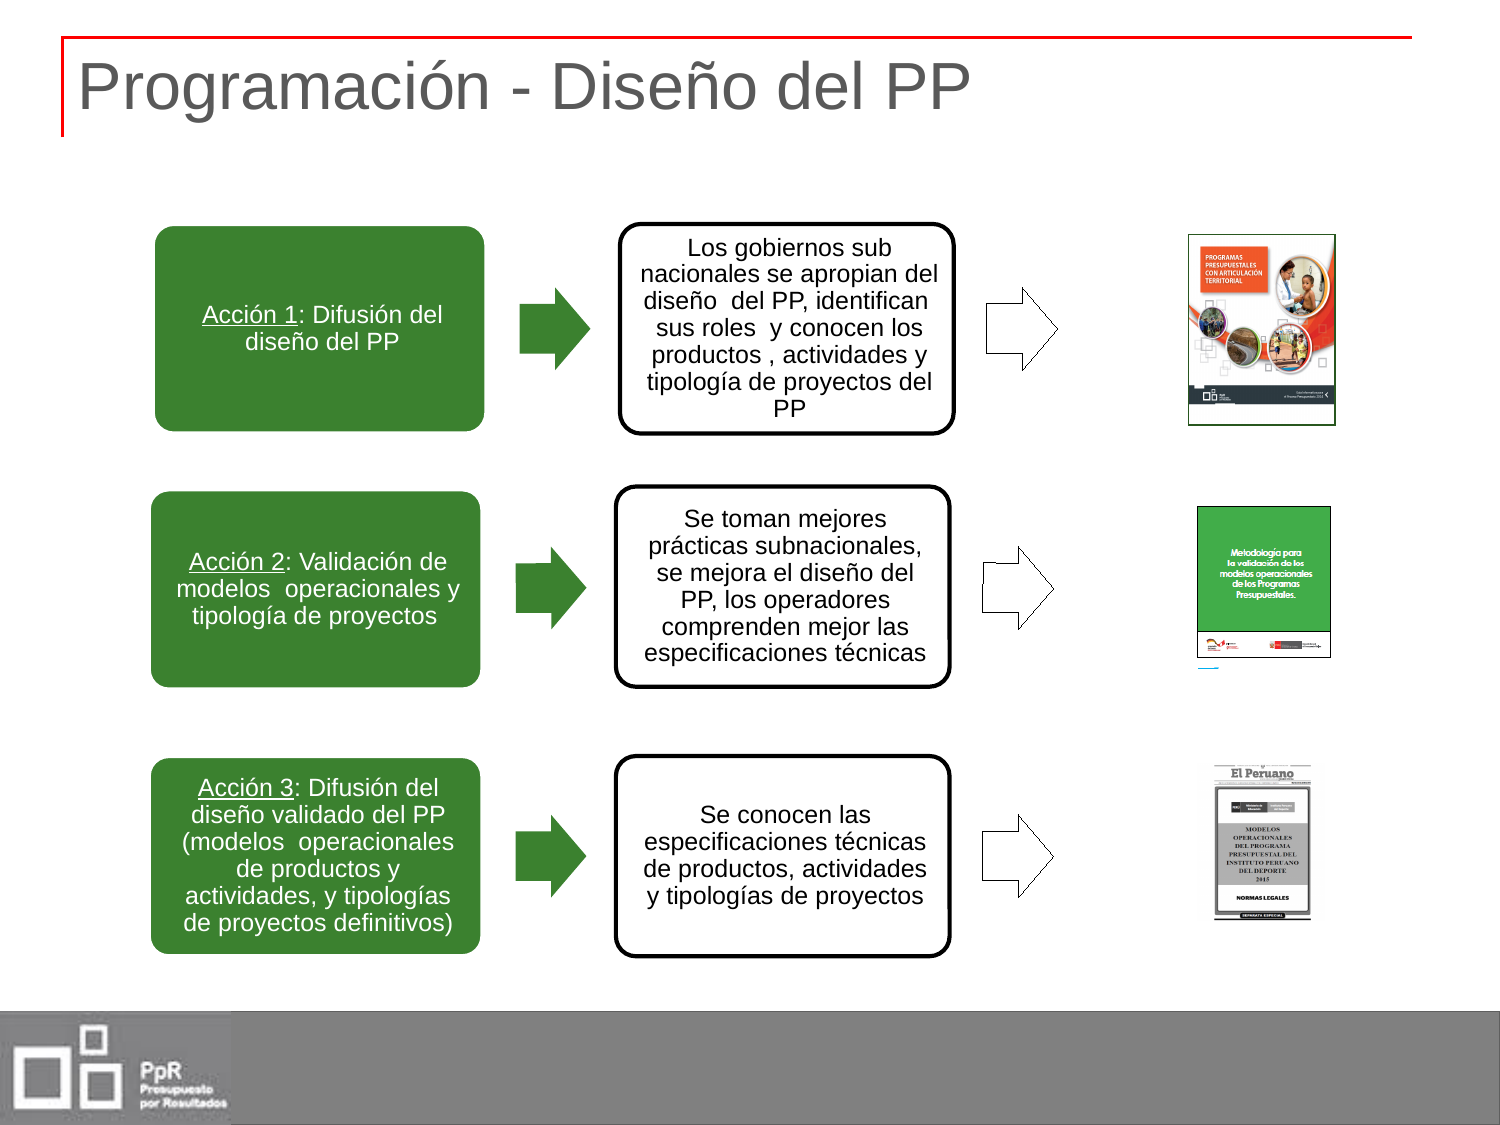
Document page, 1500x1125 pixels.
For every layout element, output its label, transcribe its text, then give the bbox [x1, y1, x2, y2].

picture [0, 1011, 231, 1125]
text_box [147, 734, 1419, 978]
picture [1187, 491, 1335, 669]
picture [1197, 762, 1325, 921]
picture [1188, 234, 1335, 425]
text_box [151, 212, 1423, 445]
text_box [147, 479, 1419, 700]
text_box Programación - Diseño del PP [62, 41, 1174, 124]
